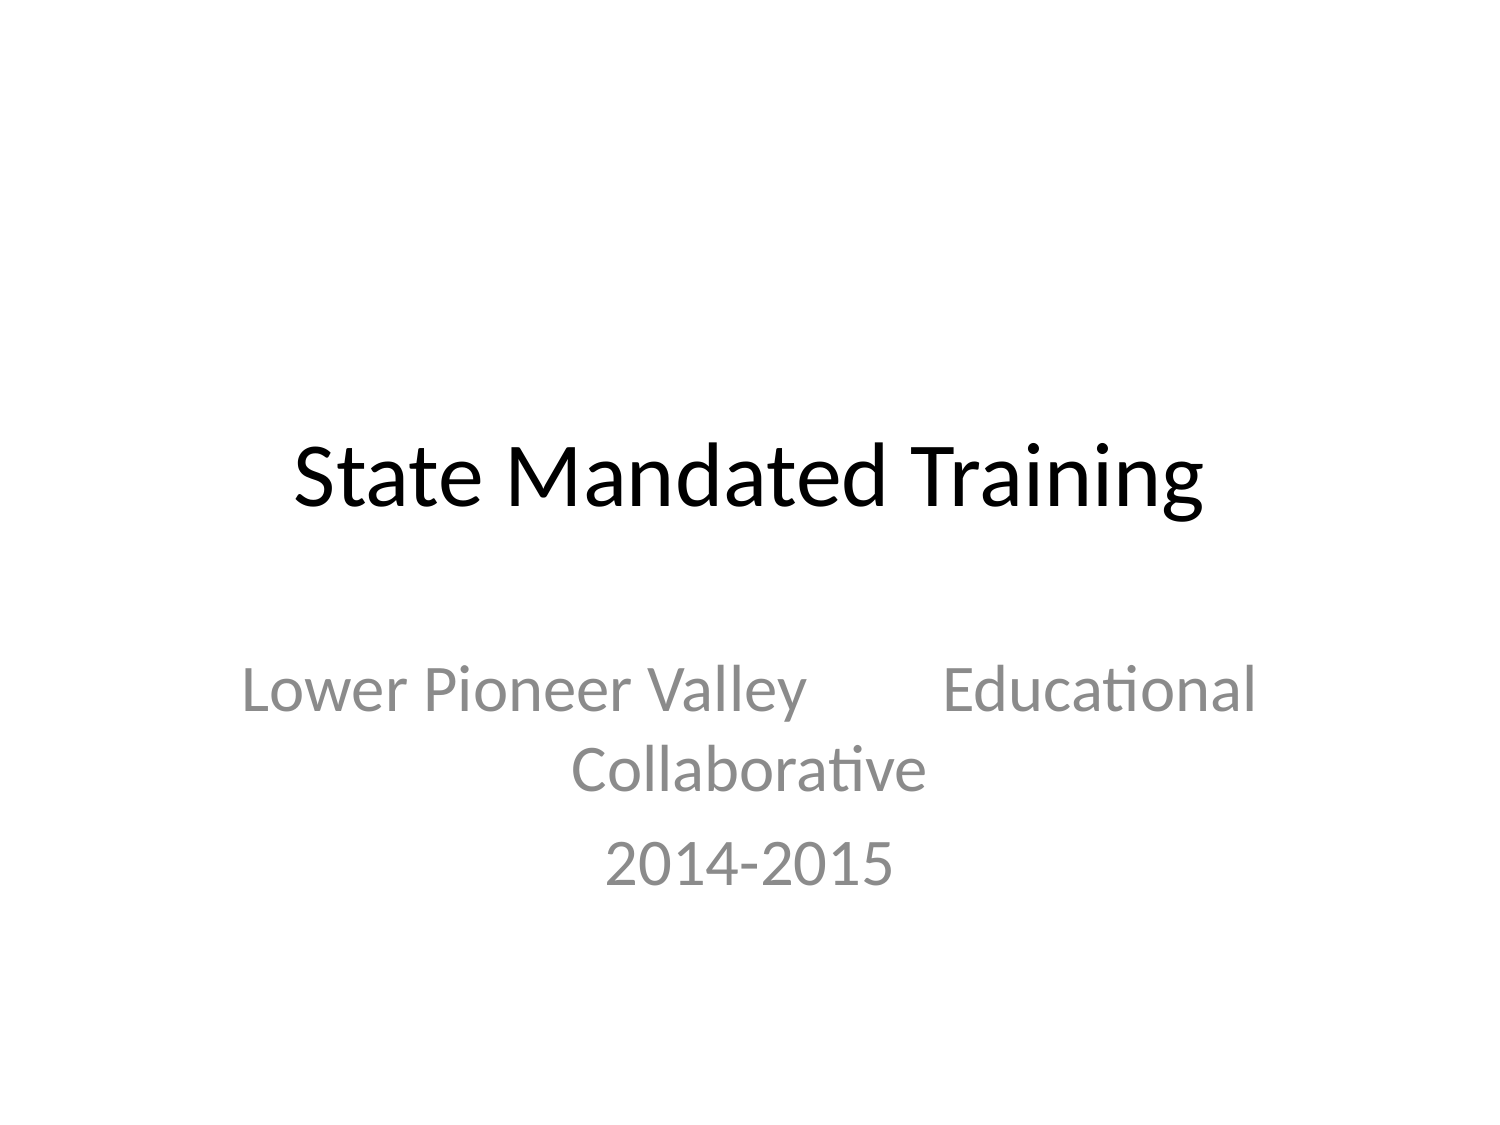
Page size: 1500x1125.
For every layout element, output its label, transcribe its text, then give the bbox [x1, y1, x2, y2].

subtitle Lower Pioneer Valley Educational Collaborative 2014-2015 [225, 637, 1275, 925]
title State Mandated Training [112, 349, 1388, 591]
